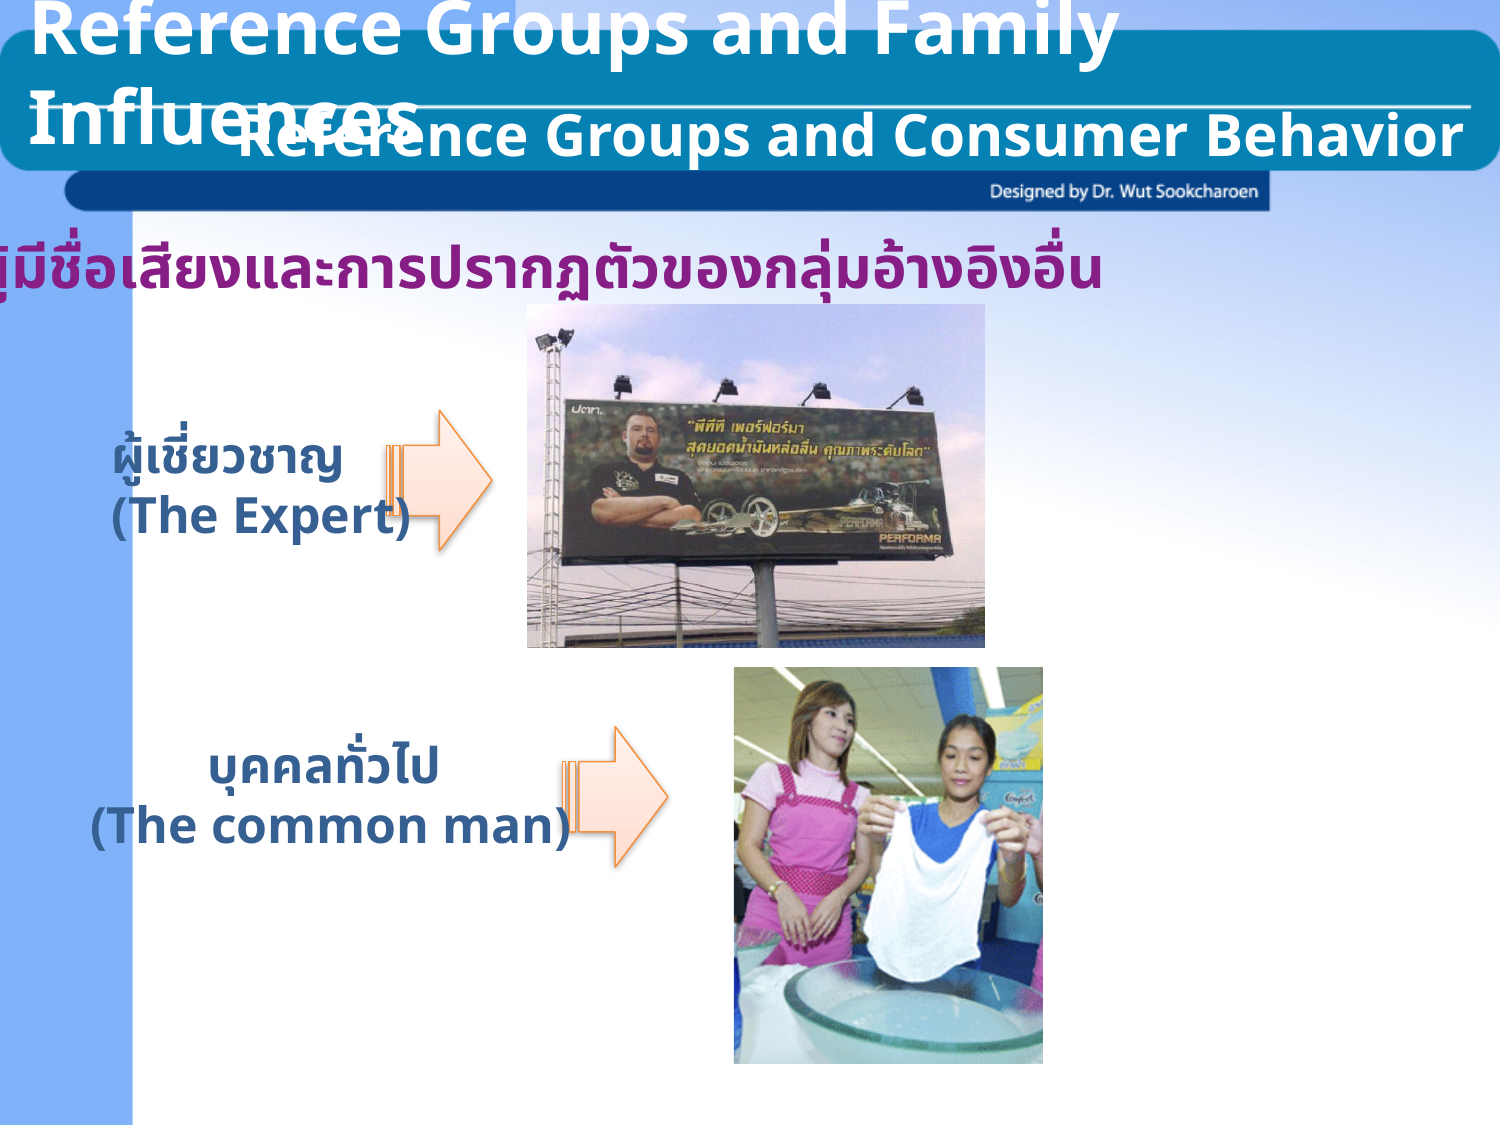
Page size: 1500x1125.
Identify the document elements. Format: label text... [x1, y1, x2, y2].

text_box [438, 409, 493, 552]
text_box บุคคลทั่วไป (The common man) [75, 726, 587, 862]
text_box Reference Groups and Family Influences [13, 32, 1475, 107]
picture [0, 146, 1500, 1125]
text_box ผู้เชี่ยวชาญ (The Expert) [96, 416, 440, 552]
picture [31, 136, 37, 143]
text_box ผู้มีชื่อเสียงและการปรากฏตัวของกลุ่มอ้างอิงอื่น [0, 222, 1121, 308]
picture [0, 0, 1500, 54]
text_box [587, 725, 669, 868]
text_box Reference Groups and Consumer Behavior [37, 108, 1481, 172]
